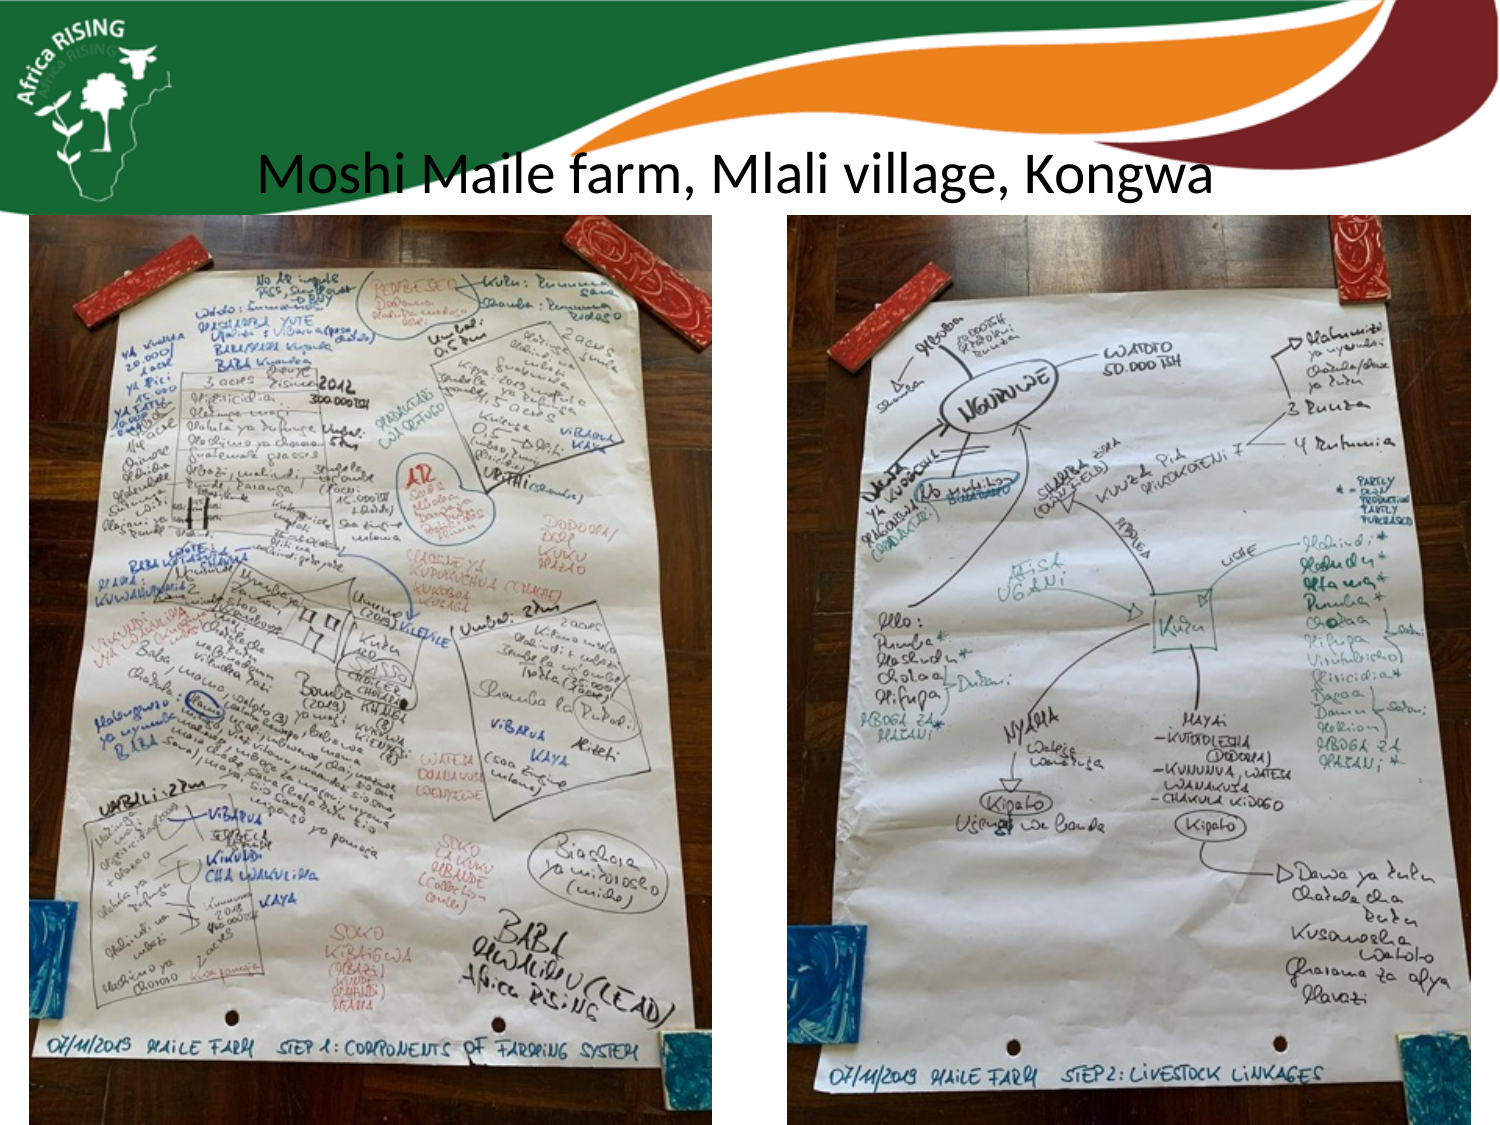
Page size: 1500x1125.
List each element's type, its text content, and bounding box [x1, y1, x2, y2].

picture [707, 1055, 712, 1066]
text_box Moshi Maile farm, Mlali village, Kongwa [242, 126, 1500, 213]
picture [703, 1069, 712, 1077]
picture [685, 1047, 691, 1056]
picture [1436, 1104, 1444, 1110]
picture [0, 0, 1499, 1125]
picture [1452, 1058, 1459, 1064]
